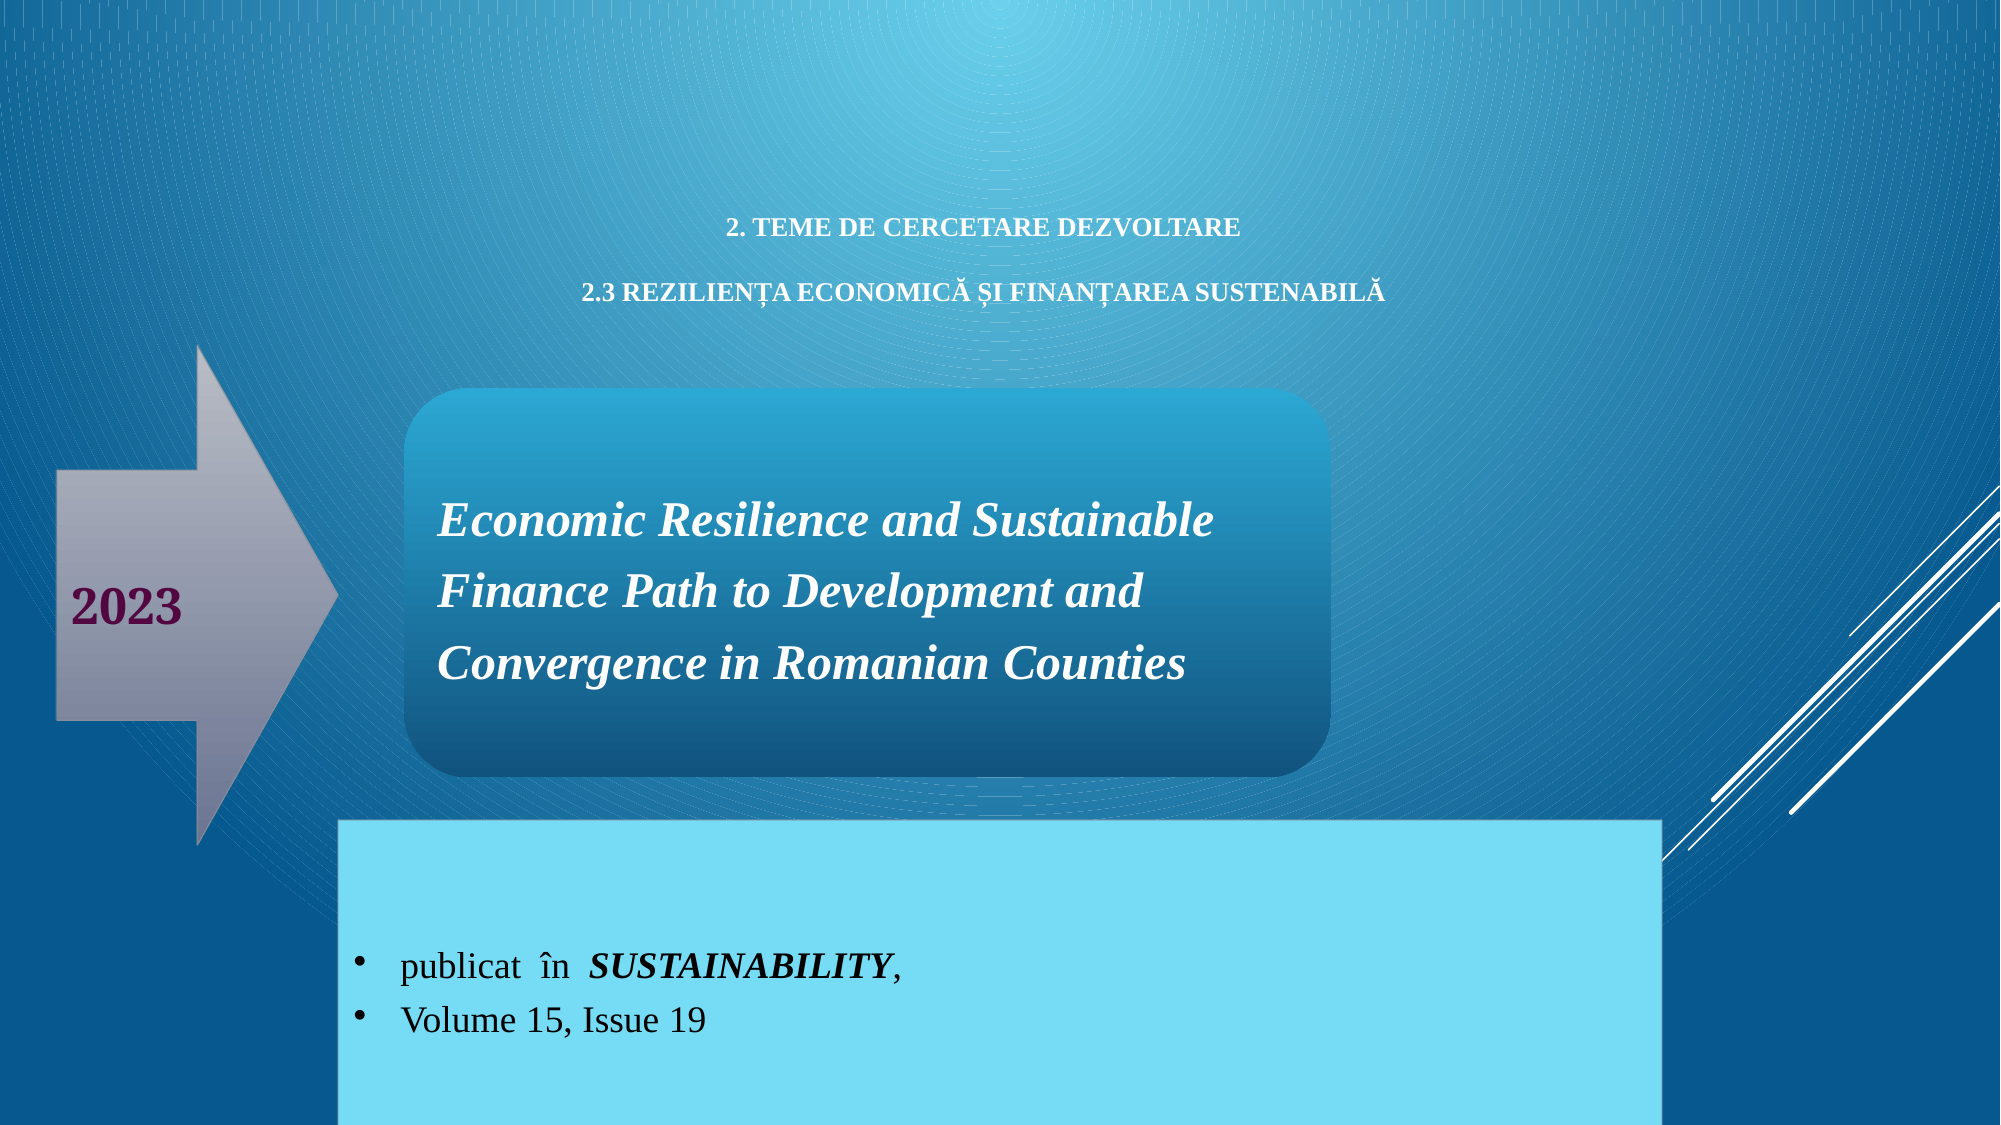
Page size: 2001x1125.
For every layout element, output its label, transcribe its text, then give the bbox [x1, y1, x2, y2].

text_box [337, 344, 1663, 1125]
title 2. Teme de cercetare dezvoltare 2.3 Reziliența economică și finanțarea sustenabilă [217, 69, 1750, 379]
text_box 2023 [55, 344, 337, 846]
